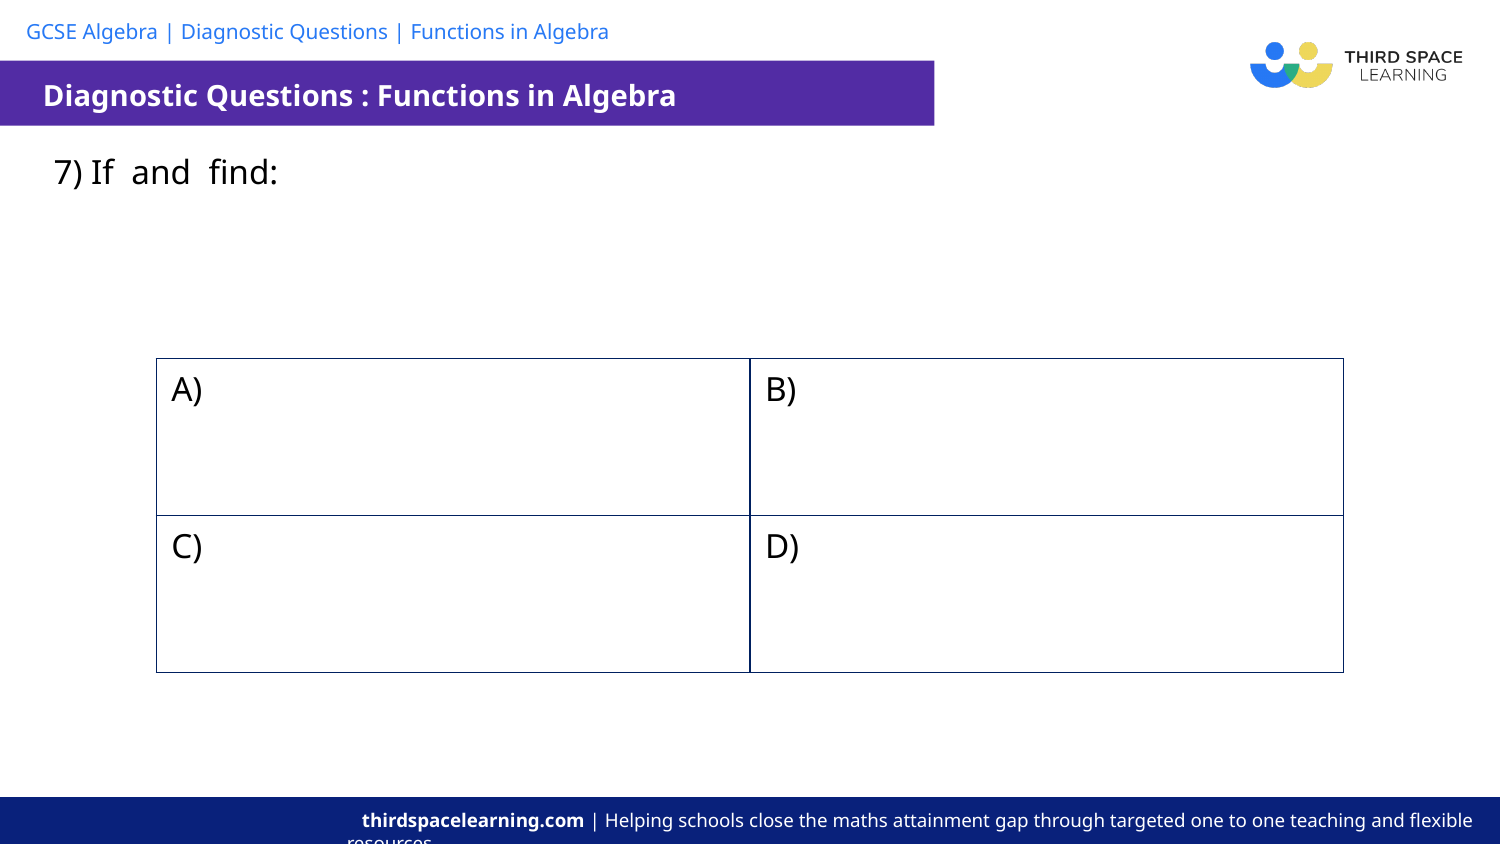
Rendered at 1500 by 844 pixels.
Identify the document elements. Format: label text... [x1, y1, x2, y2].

text_box Diagnostic Questions : Functions in Algebra [27, 61, 849, 127]
picture [1250, 33, 1465, 99]
